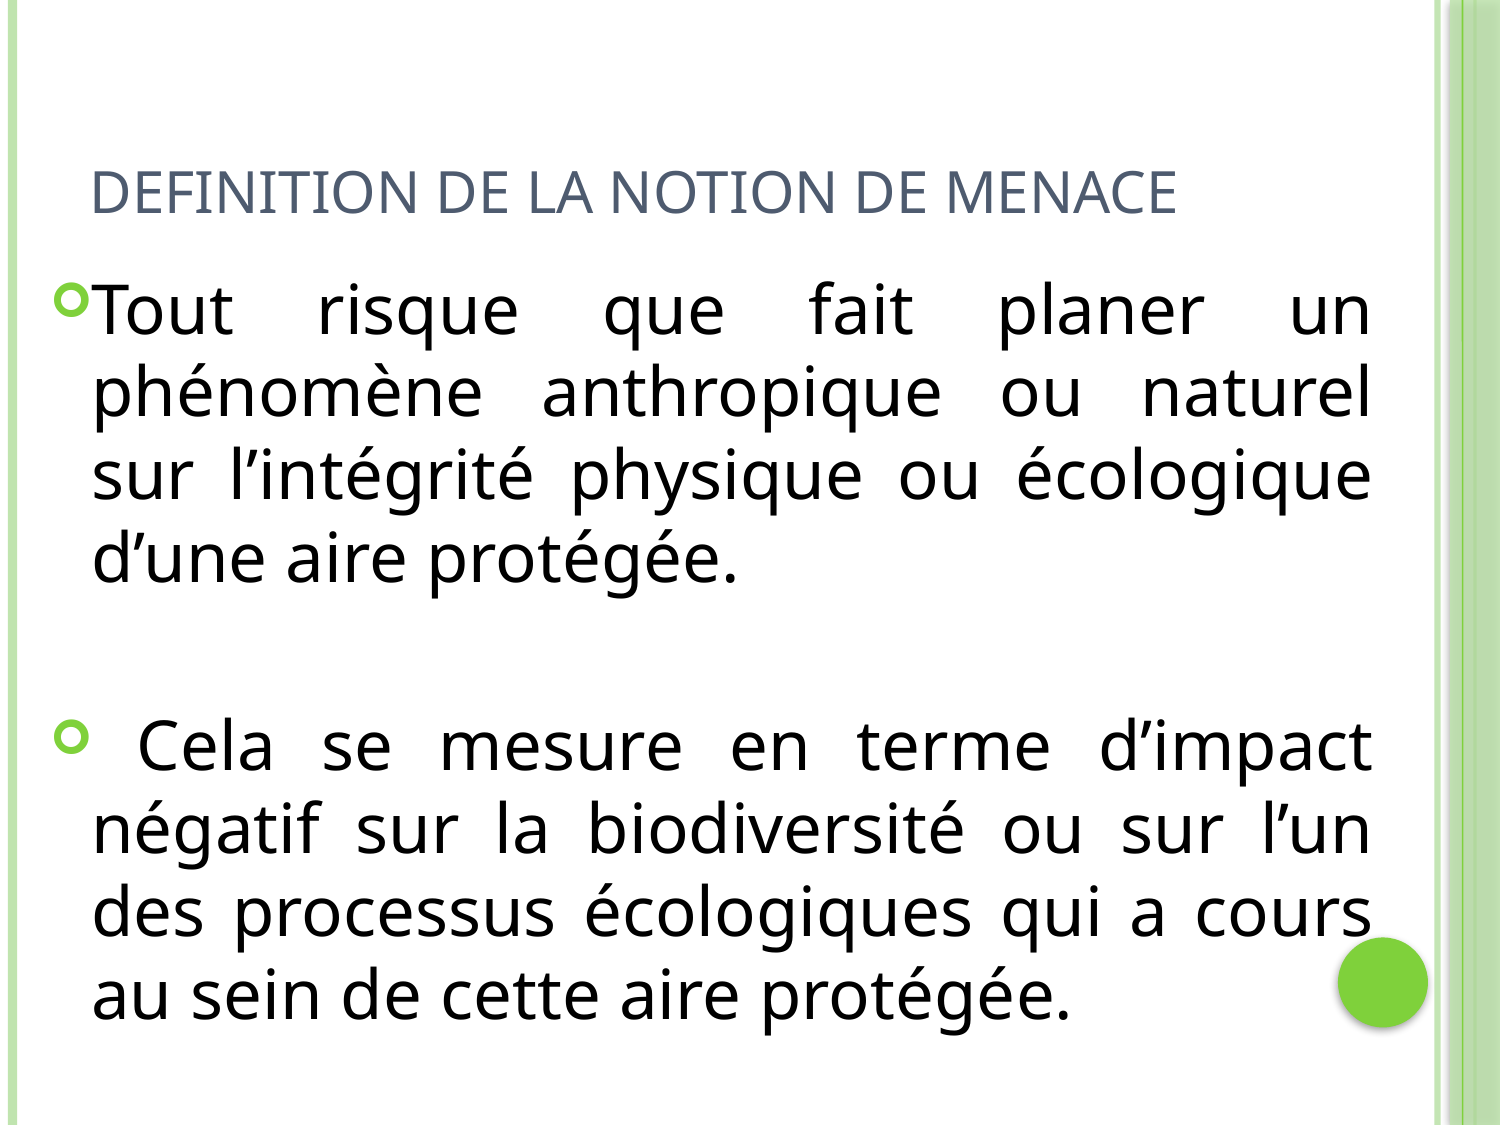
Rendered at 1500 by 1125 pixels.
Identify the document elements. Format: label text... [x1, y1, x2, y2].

list Tout risque que fait planer un phénomène anthropique ou naturel sur l’intégrité physique ou écologique d’une aire protégée. Cela se mesure en terme d’impact négatif sur la biodiversité ou sur l’un des processus écologiques qui a cours au sein de cette aire protégée. [35, 257, 1390, 1051]
title DEFINITION DE LA NOTION DE MENACE [75, 35, 1454, 233]
